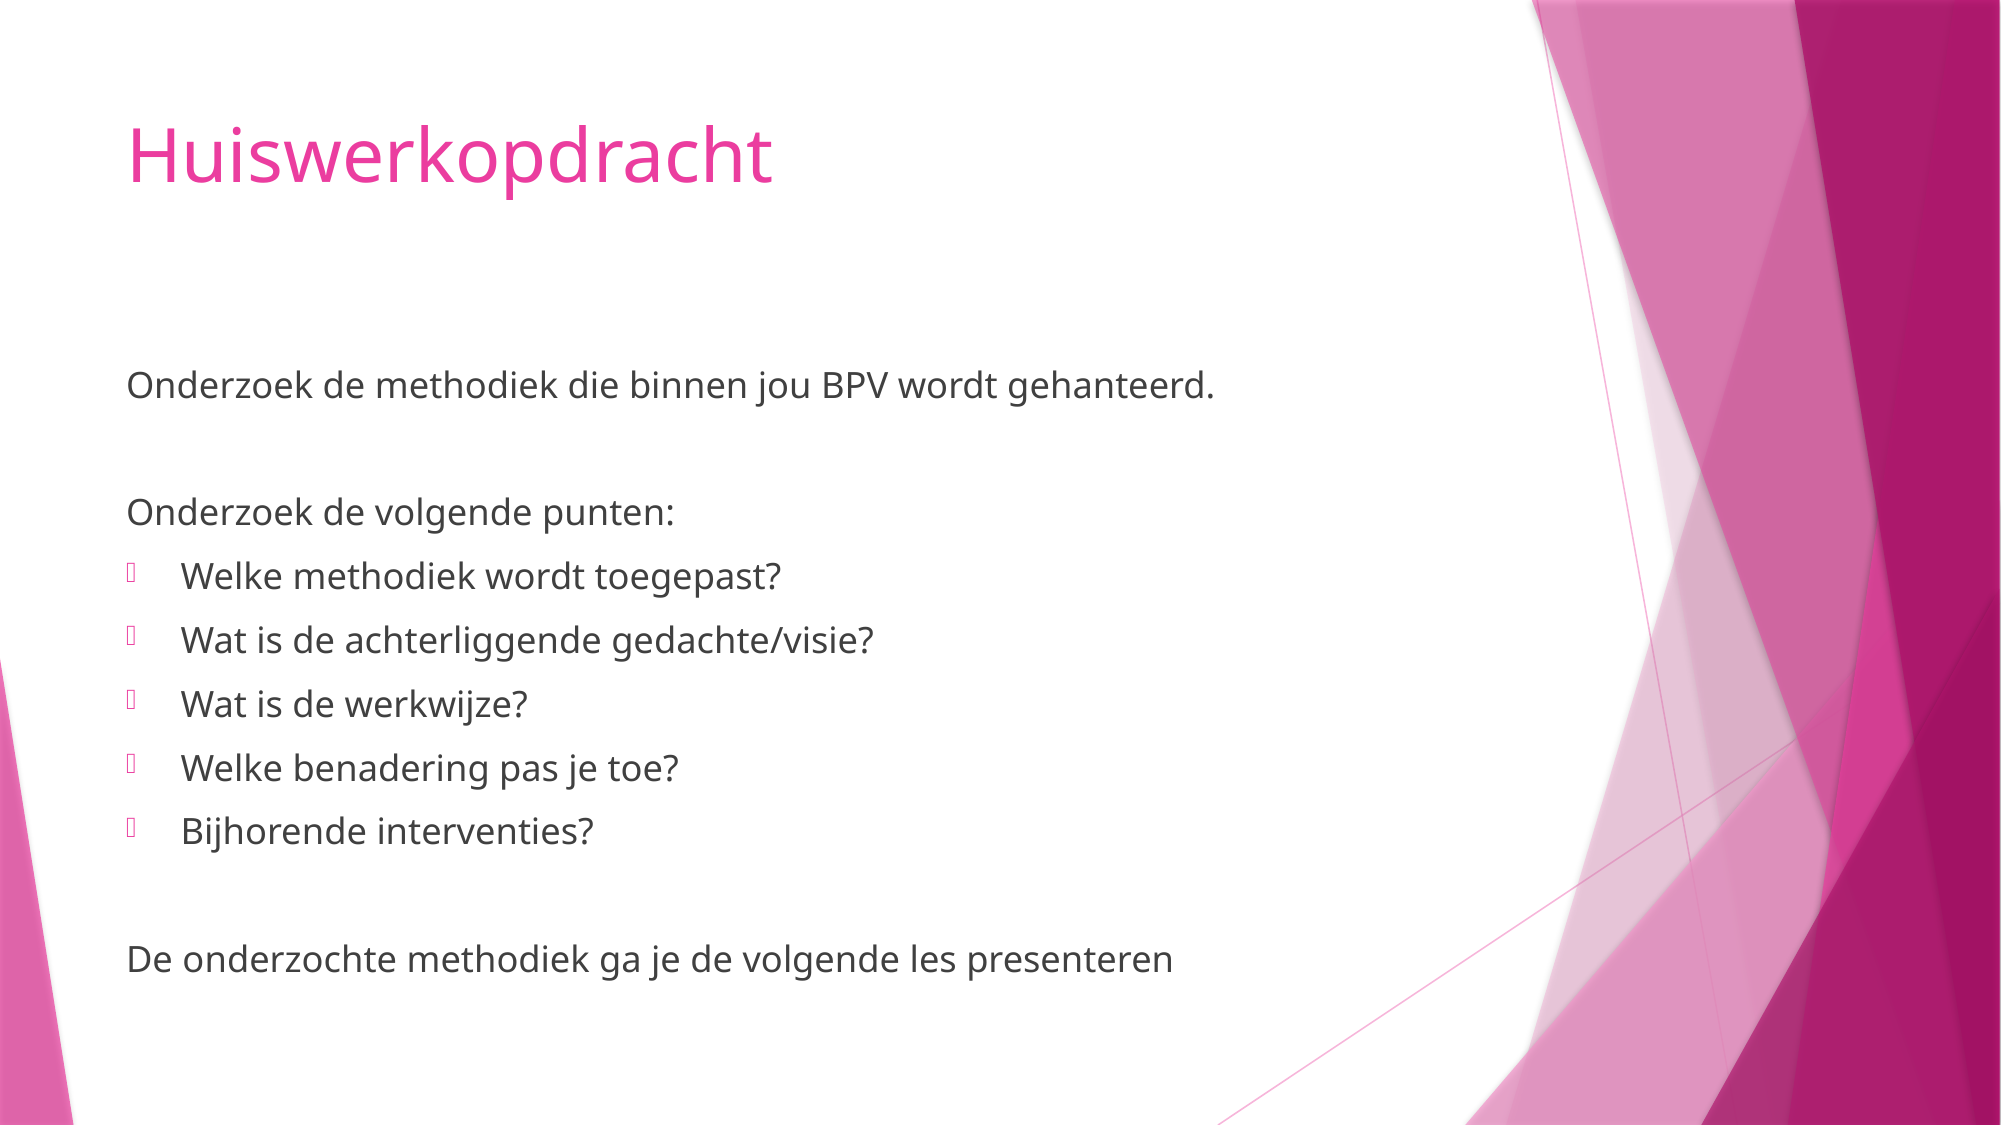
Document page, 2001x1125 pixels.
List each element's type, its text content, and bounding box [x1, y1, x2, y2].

list Onderzoek de methodiek die binnen jou BPV wordt gehanteerd. Onderzoek de volgende punten: Welke methodiek wordt toegepast? Wat is de achterliggende gedachte/visie? Wat is de werkwijze? Welke benadering pas je toe? Bijhorende interventies? De onderzochte methodiek ga je de volgende les presenteren [111, 354, 1522, 992]
title Huiswerkopdracht [111, 99, 1522, 317]
